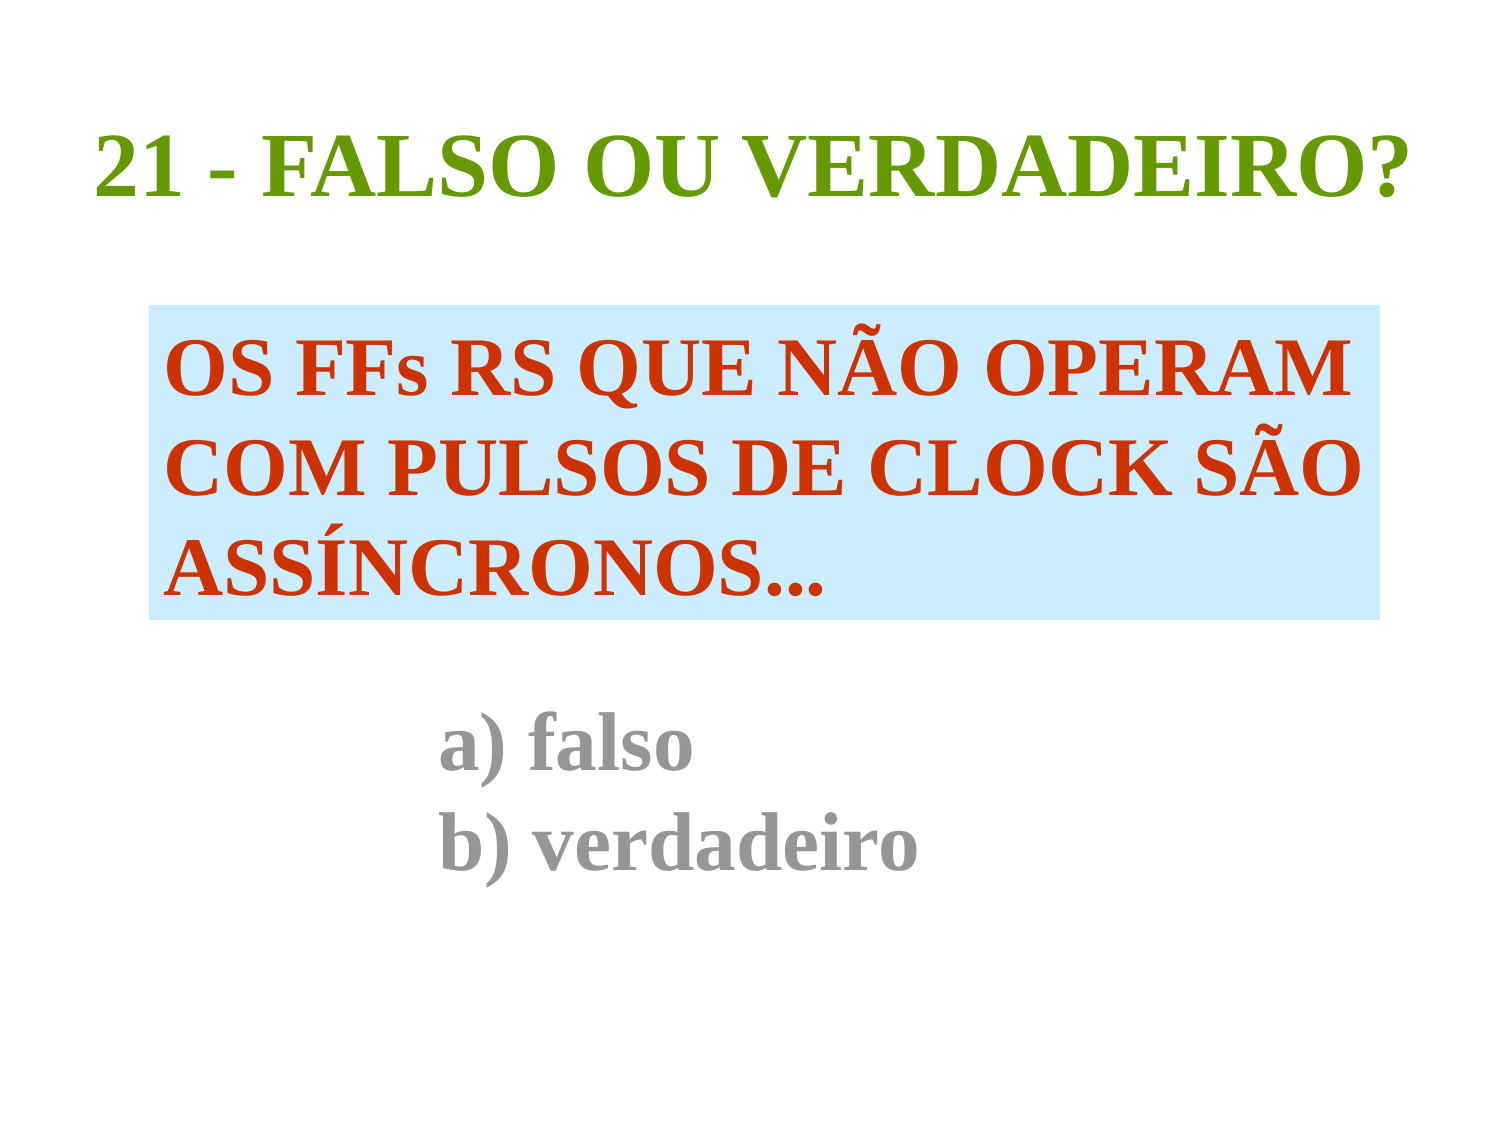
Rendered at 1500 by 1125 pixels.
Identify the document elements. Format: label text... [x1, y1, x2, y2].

text_box OS FFs RS QUE NÃO OPERAM COM PULSOS DE CLOCK SÃO ASSÍNCRONOS... [148, 304, 1381, 620]
text_box a) falso b) verdadeiro [423, 679, 936, 895]
text_box 21 - FALSO OU VERDADEIRO? [78, 97, 1431, 223]
